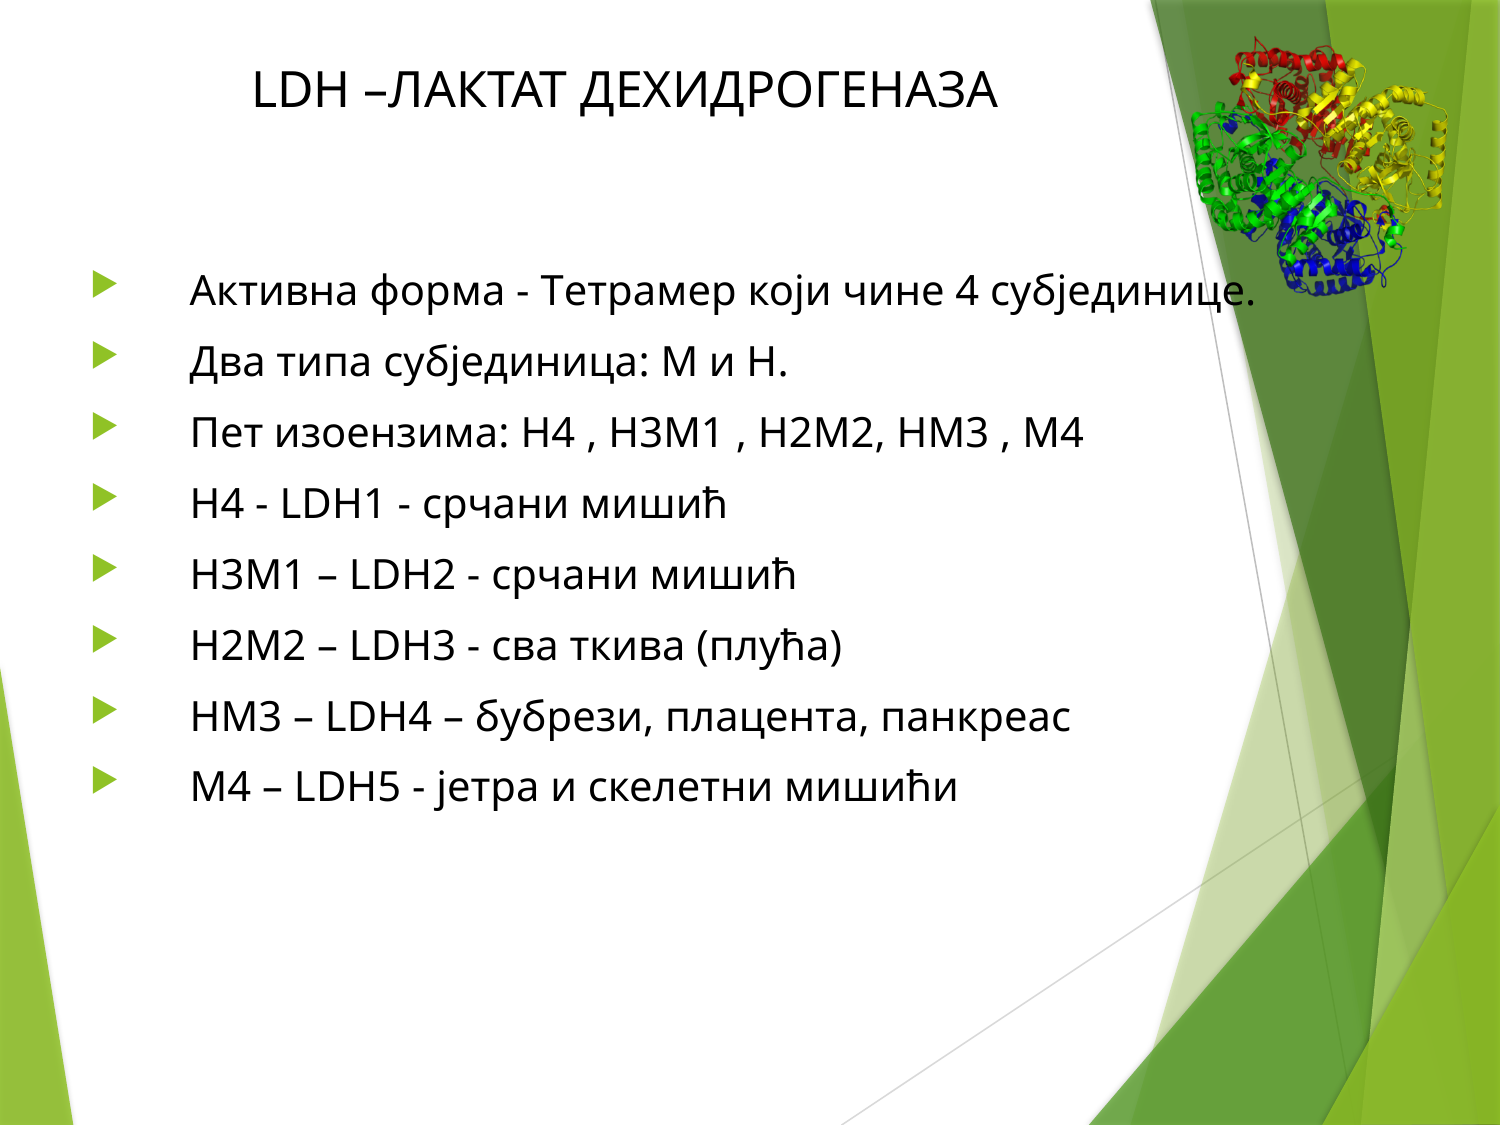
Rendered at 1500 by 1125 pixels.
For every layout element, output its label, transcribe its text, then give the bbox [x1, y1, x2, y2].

picture [1174, 24, 1463, 313]
text_box LDH –ЛАКТАТ ДЕХИДРОГЕНАЗА [68, 50, 1169, 238]
text_box Активна форма - Tетрамер који чине 4 субјединице. Два типа субјединица: M и H. Пет изоензима: H4 , H3M1 , H2M2, HM3 , M4 H4 - LDH1 - срчани мишић H3M1 – LDH2 - срчани мишић H2M2 – LDH3 - сва ткива (плућа) HM3 – LDH4 – бубрези, плацента, панкреас M4 – LDH5 - јетра и скелетни мишићи [74, 125, 1500, 1125]
